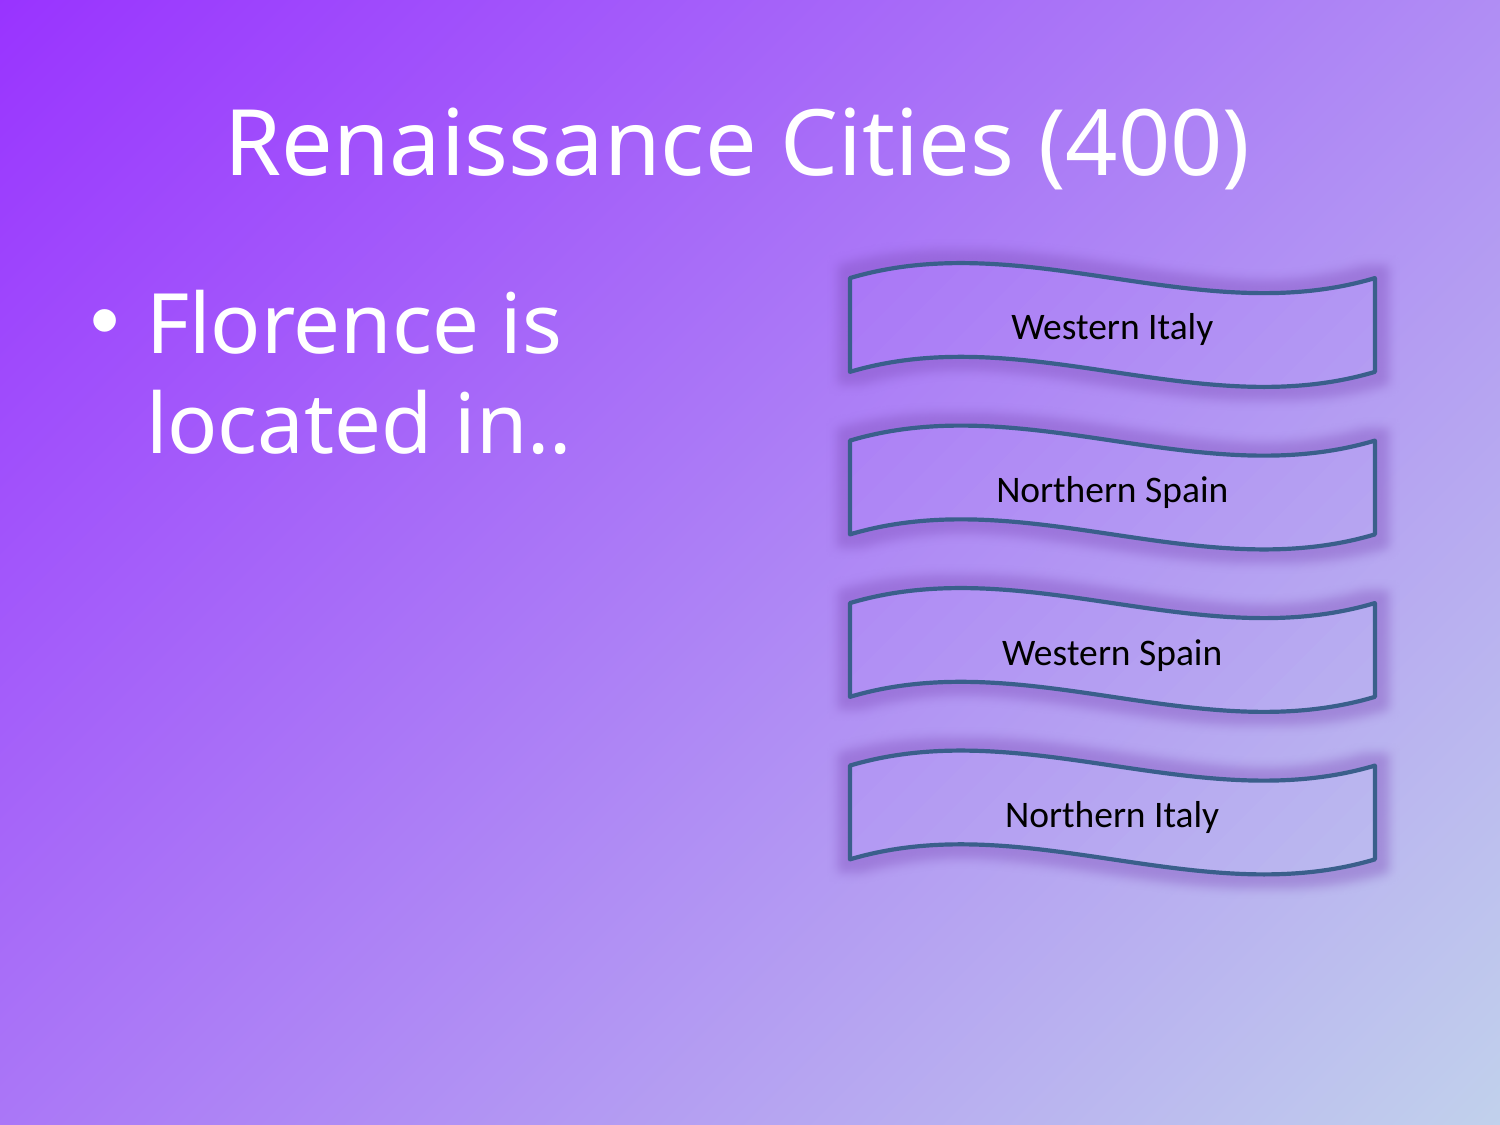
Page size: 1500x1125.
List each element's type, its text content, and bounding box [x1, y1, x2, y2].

list Florence is located in.. [75, 262, 738, 1005]
text_box Western Spain [847, 585, 1378, 714]
text_box Western Italy [847, 260, 1378, 390]
title Renaissance Cities (400) [75, 45, 1425, 233]
text_box Northern Italy [847, 748, 1378, 877]
text_box Northern Spain [847, 423, 1378, 552]
